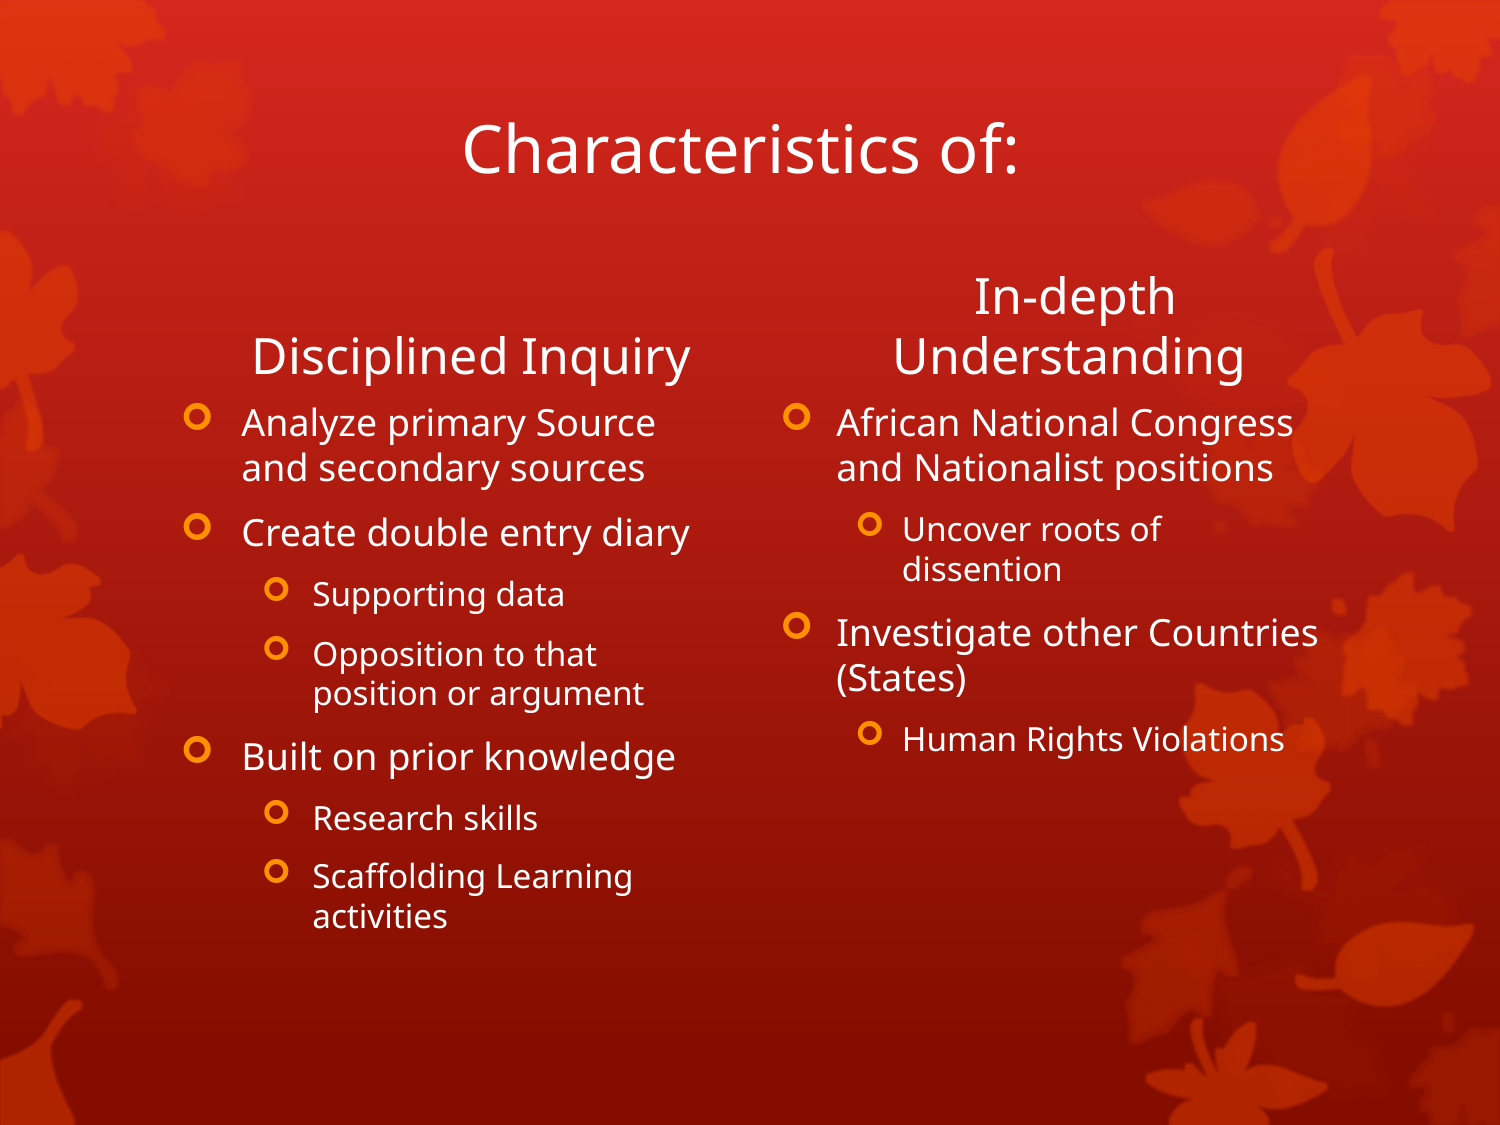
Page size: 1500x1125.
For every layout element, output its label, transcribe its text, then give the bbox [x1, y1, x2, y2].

list Analyze primary Source and secondary sources Create double entry diary Supporting data Opposition to that position or argument Built on prior knowledge Research skills Scaffolding Learning activities [165, 391, 735, 962]
list African National Congress and Nationalist positions Uncover roots of dissention Investigate other Countries (States) Human Rights Violations [765, 391, 1335, 962]
list Disciplined Inquiry [221, 297, 735, 391]
list In-depth Understanding [817, 297, 1335, 391]
title Characteristics of: [165, 110, 1335, 263]
